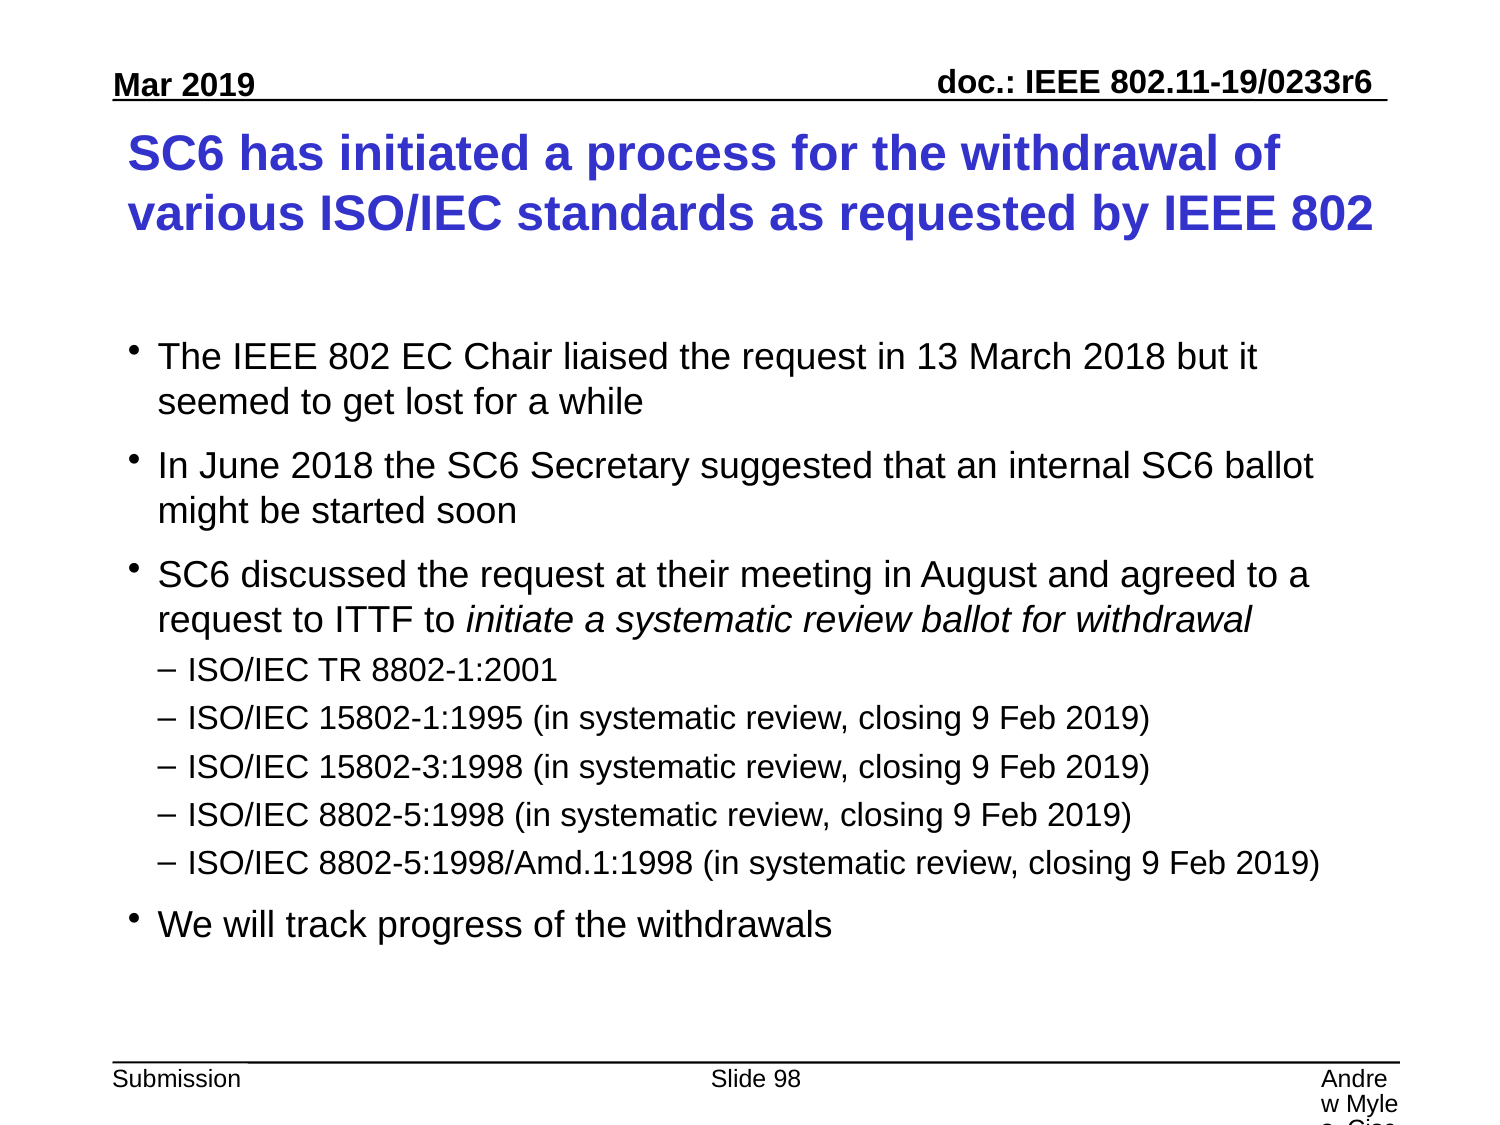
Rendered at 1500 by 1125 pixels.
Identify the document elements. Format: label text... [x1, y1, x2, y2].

slide_number Slide 98 [709, 1061, 803, 1093]
title SC6 has initiated a process for the withdrawal of various ISO/IEC standards as requested by IEEE 802 [112, 112, 1402, 288]
list The IEEE 802 EC Chair liaised the request in 13 March 2018 but it seemed to get lost for a while In June 2018 the SC6 Secretary suggested that an internal SC6 ballot might be started soon SC6 discussed the request at their meeting in August and agreed to a request to ITTF to initiate a systematic review ballot for withdrawal ISO/IEC TR 8802-1:2001 ISO/IEC 15802-1:1995 (in systematic review, closing 9 Feb 2019) ISO/IEC 15802-3:1998 (in systematic review, closing 9 Feb 2019) ISO/IEC 8802-5:1998 (in systematic review, closing 9 Feb 2019) ISO/IEC 8802-5:1998/Amd.1:1998 (in systematic review, closing 9 Feb 2019) We will track progress of the withdrawals [112, 324, 1388, 1000]
footer Andrew Myles, Cisco [1320, 1061, 1402, 1093]
